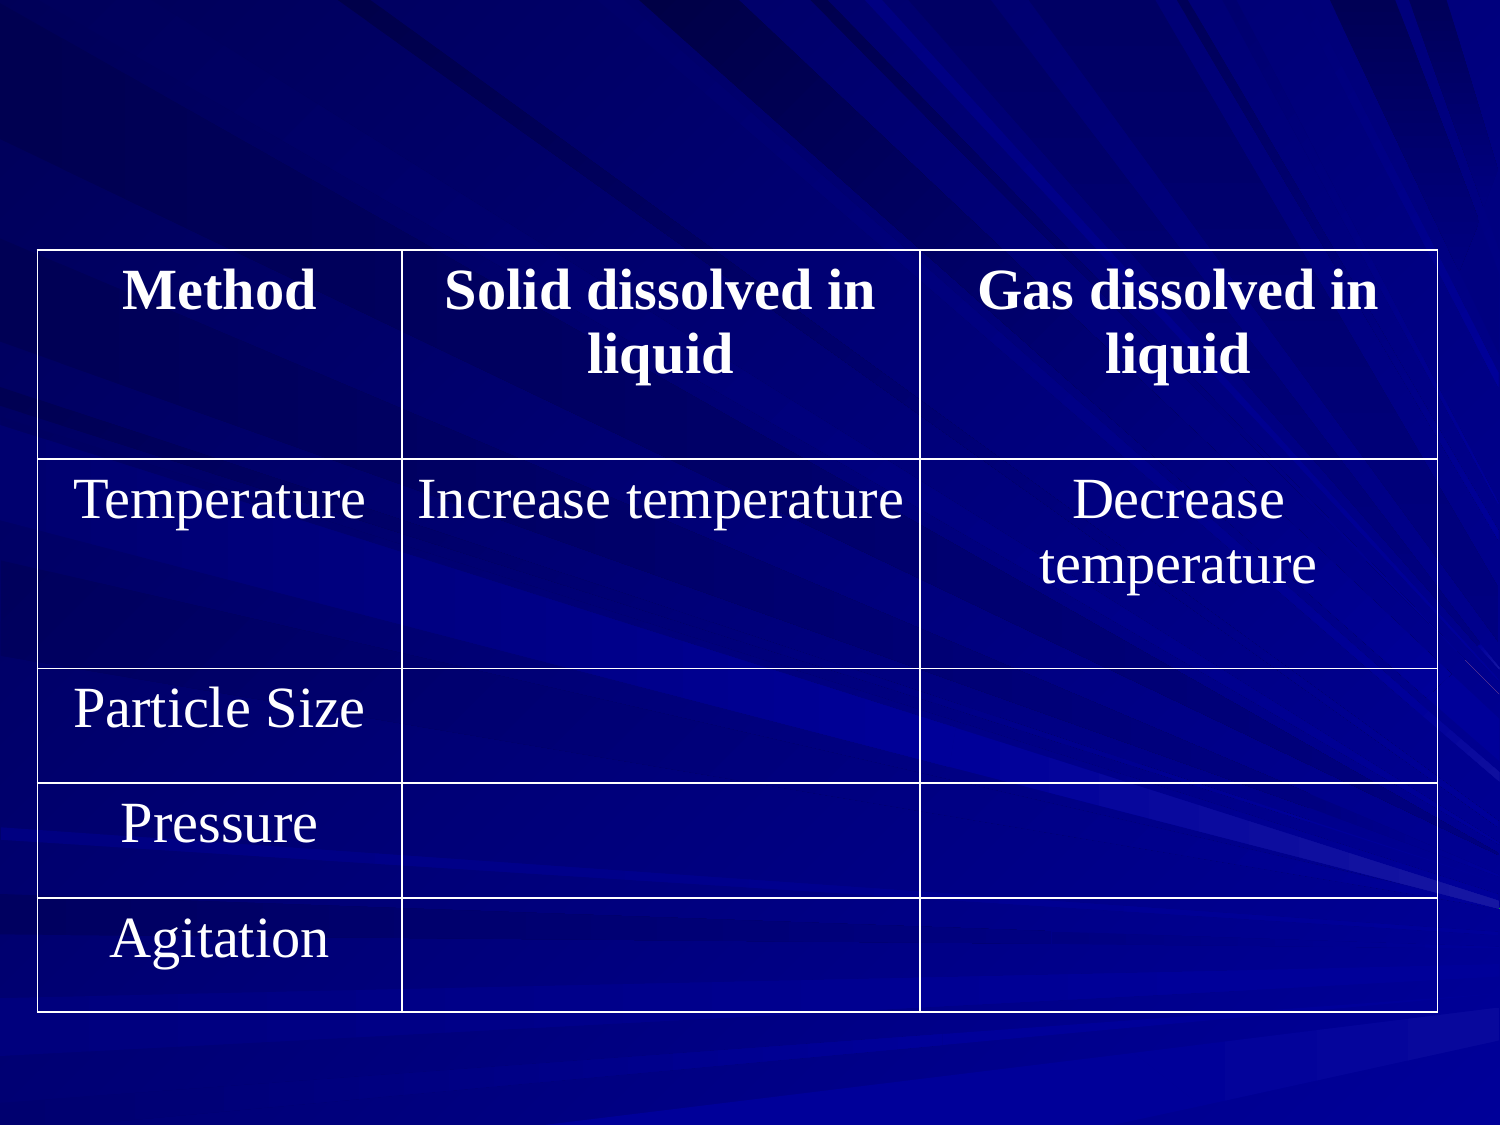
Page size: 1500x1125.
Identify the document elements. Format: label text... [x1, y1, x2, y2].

table_cell [403, 784, 919, 897]
table_cell [403, 899, 919, 1011]
table_header Solid dissolved in liquid [403, 251, 919, 458]
table_cell [921, 669, 1437, 782]
table_cell Agitation [38, 899, 401, 1011]
table_cell Decrease temperature [921, 460, 1437, 668]
table_cell Particle Size [38, 669, 401, 782]
table_cell [921, 899, 1437, 1011]
table_cell Pressure [38, 784, 401, 897]
table_cell [403, 669, 919, 782]
table_header Gas dissolved in liquid [921, 251, 1437, 458]
table_header Method [38, 251, 401, 458]
table_cell Increase temperature [403, 460, 919, 668]
table_cell [921, 784, 1437, 897]
table_cell Temperature [38, 460, 401, 668]
